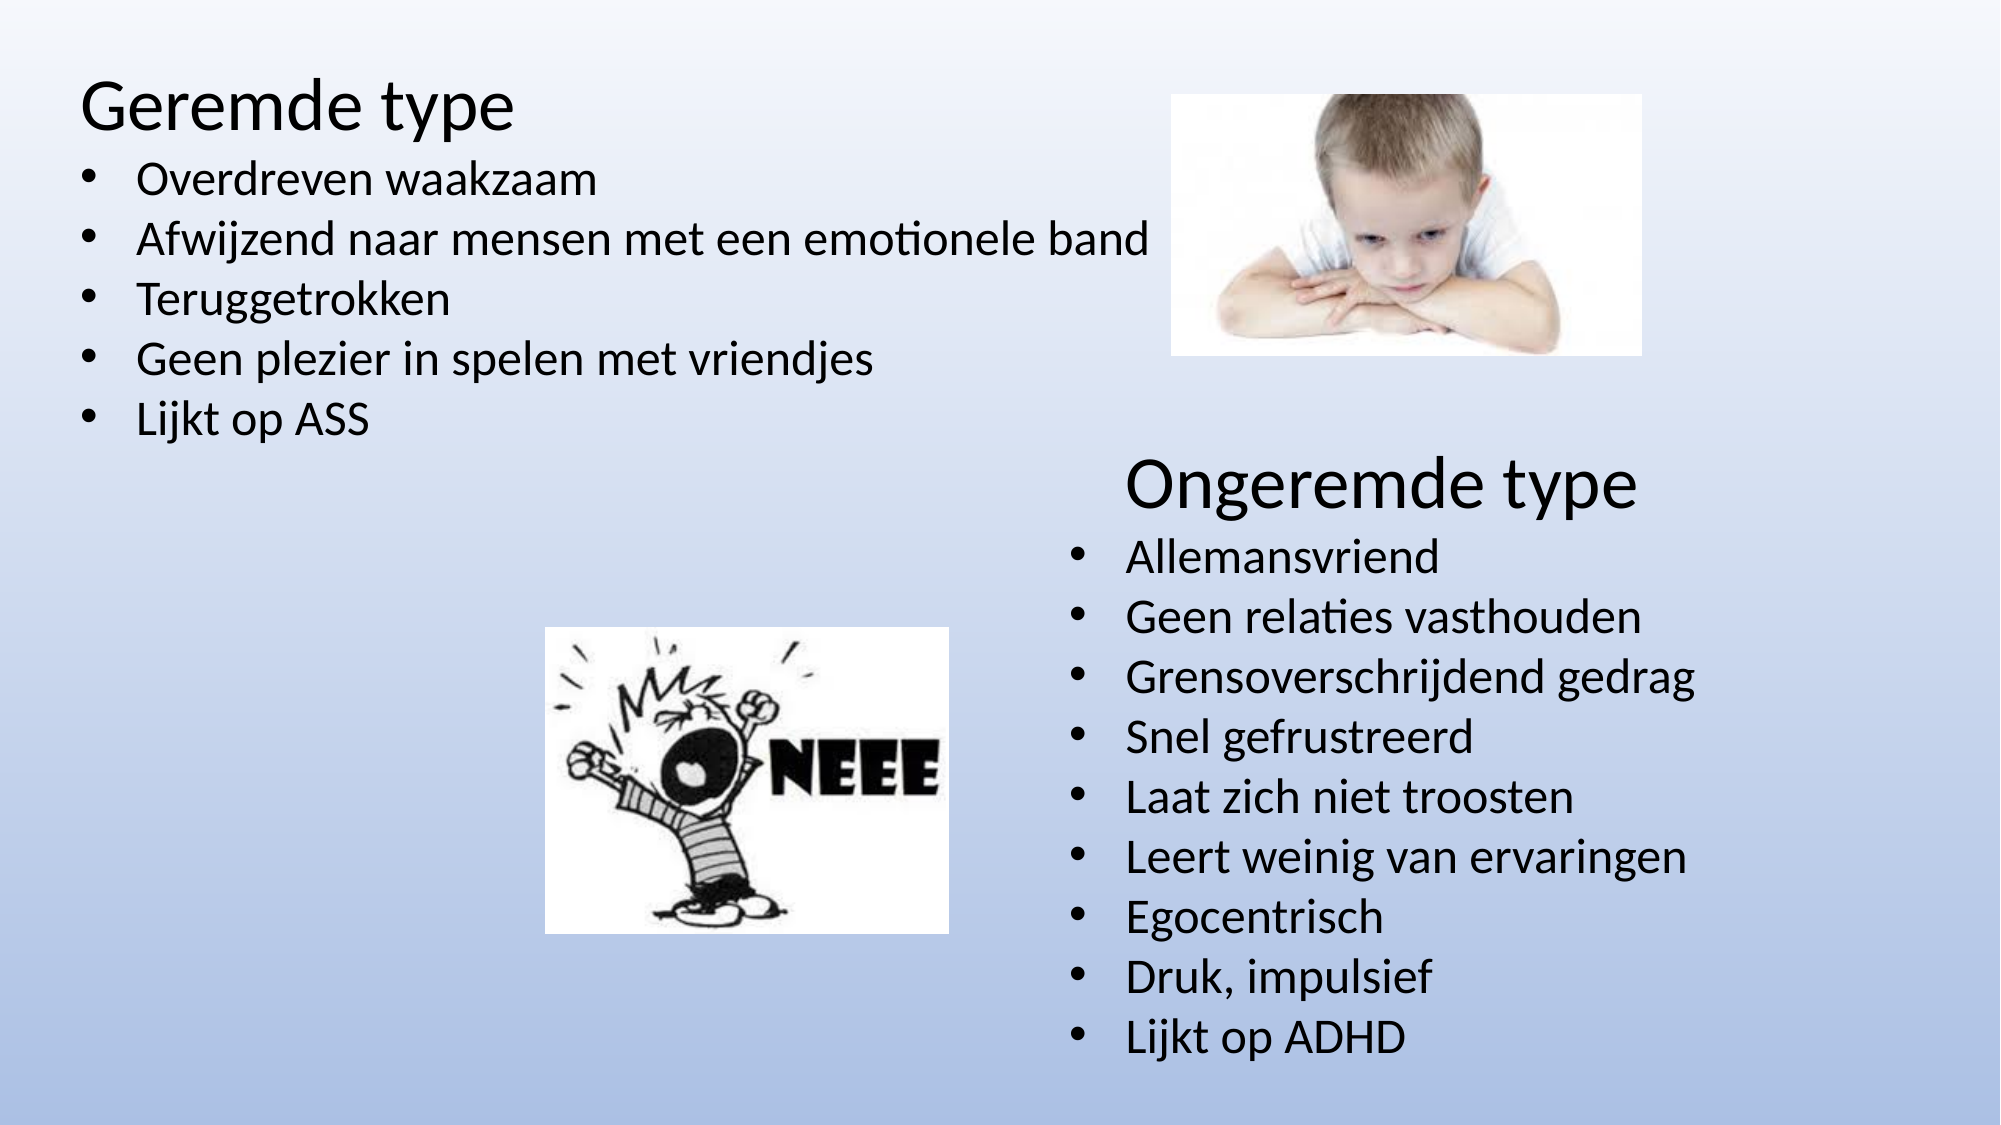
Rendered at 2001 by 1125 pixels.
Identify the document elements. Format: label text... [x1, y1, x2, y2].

text_box Ongeremde type Allemansvriend Geen relaties vasthouden Grensoverschrijdend gedrag Snel gefrustreerd Laat zich niet troosten Leert weinig van ervaringen Egocentrisch Druk, impulsief Lijkt op ADHD [1054, 425, 1711, 1071]
text_box Geremde type Overdreven waakzaam Afwijzend naar mensen met een emotionele band Teruggetrokken Geen plezier in spelen met vriendjes Lijkt op ASS [65, 47, 1166, 453]
picture [1171, 94, 1642, 356]
picture [545, 627, 949, 934]
